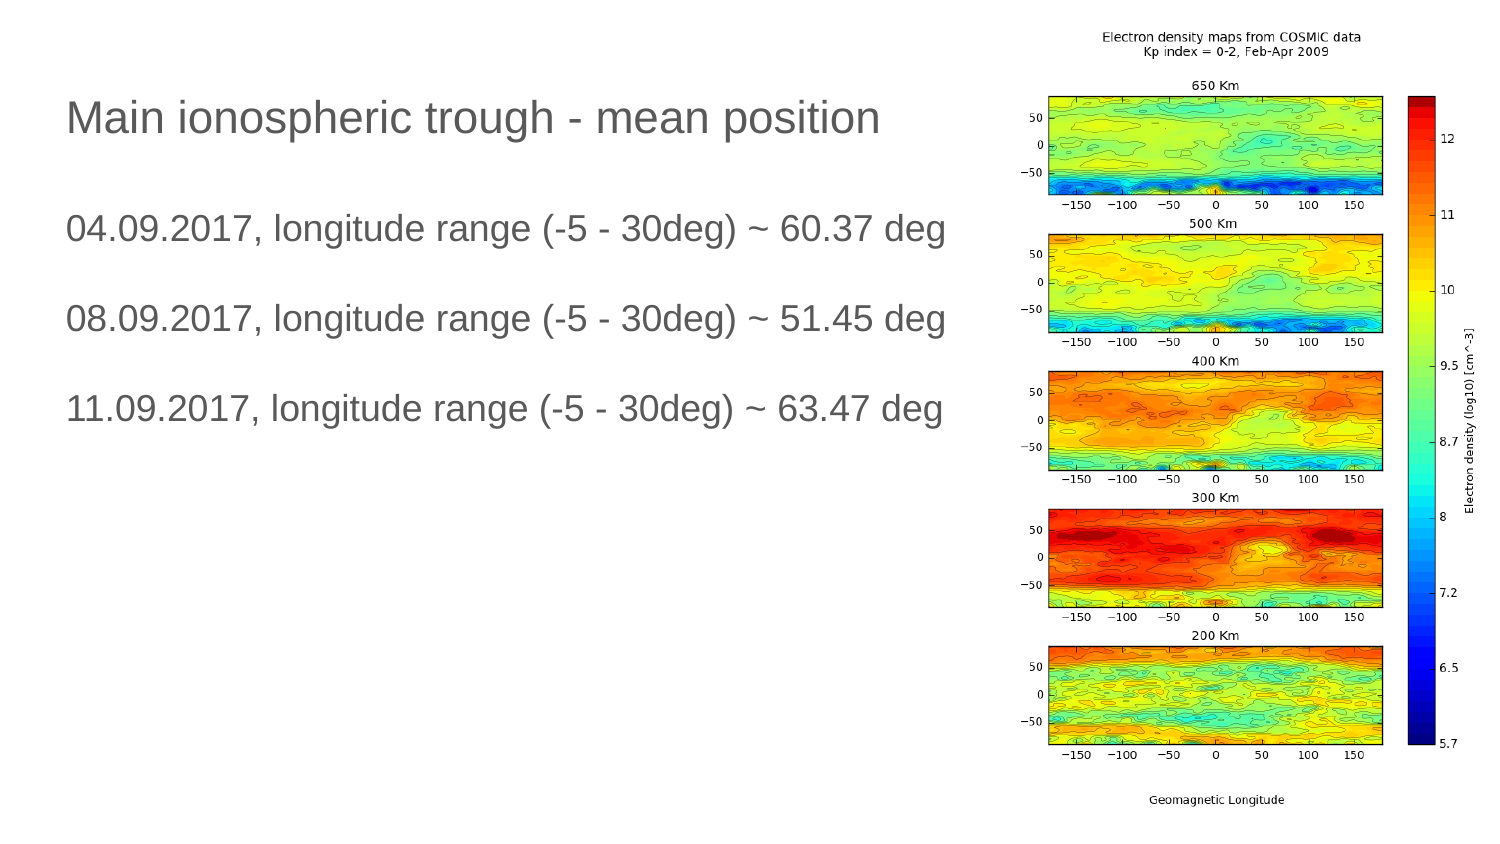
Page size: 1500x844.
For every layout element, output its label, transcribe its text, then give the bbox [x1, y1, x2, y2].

text_box 04.09.2017, longitude range (-5 - 30deg) ~ 60.37 deg 08.09.2017, longitude range (-5 - 30deg) ~ 51.45 deg 11.09.2017, longitude range (-5 - 30deg) ~ 63.47 deg [51, 189, 981, 749]
picture [986, 15, 1481, 825]
text_box Main ionospheric trough - mean position [51, 72, 981, 167]
